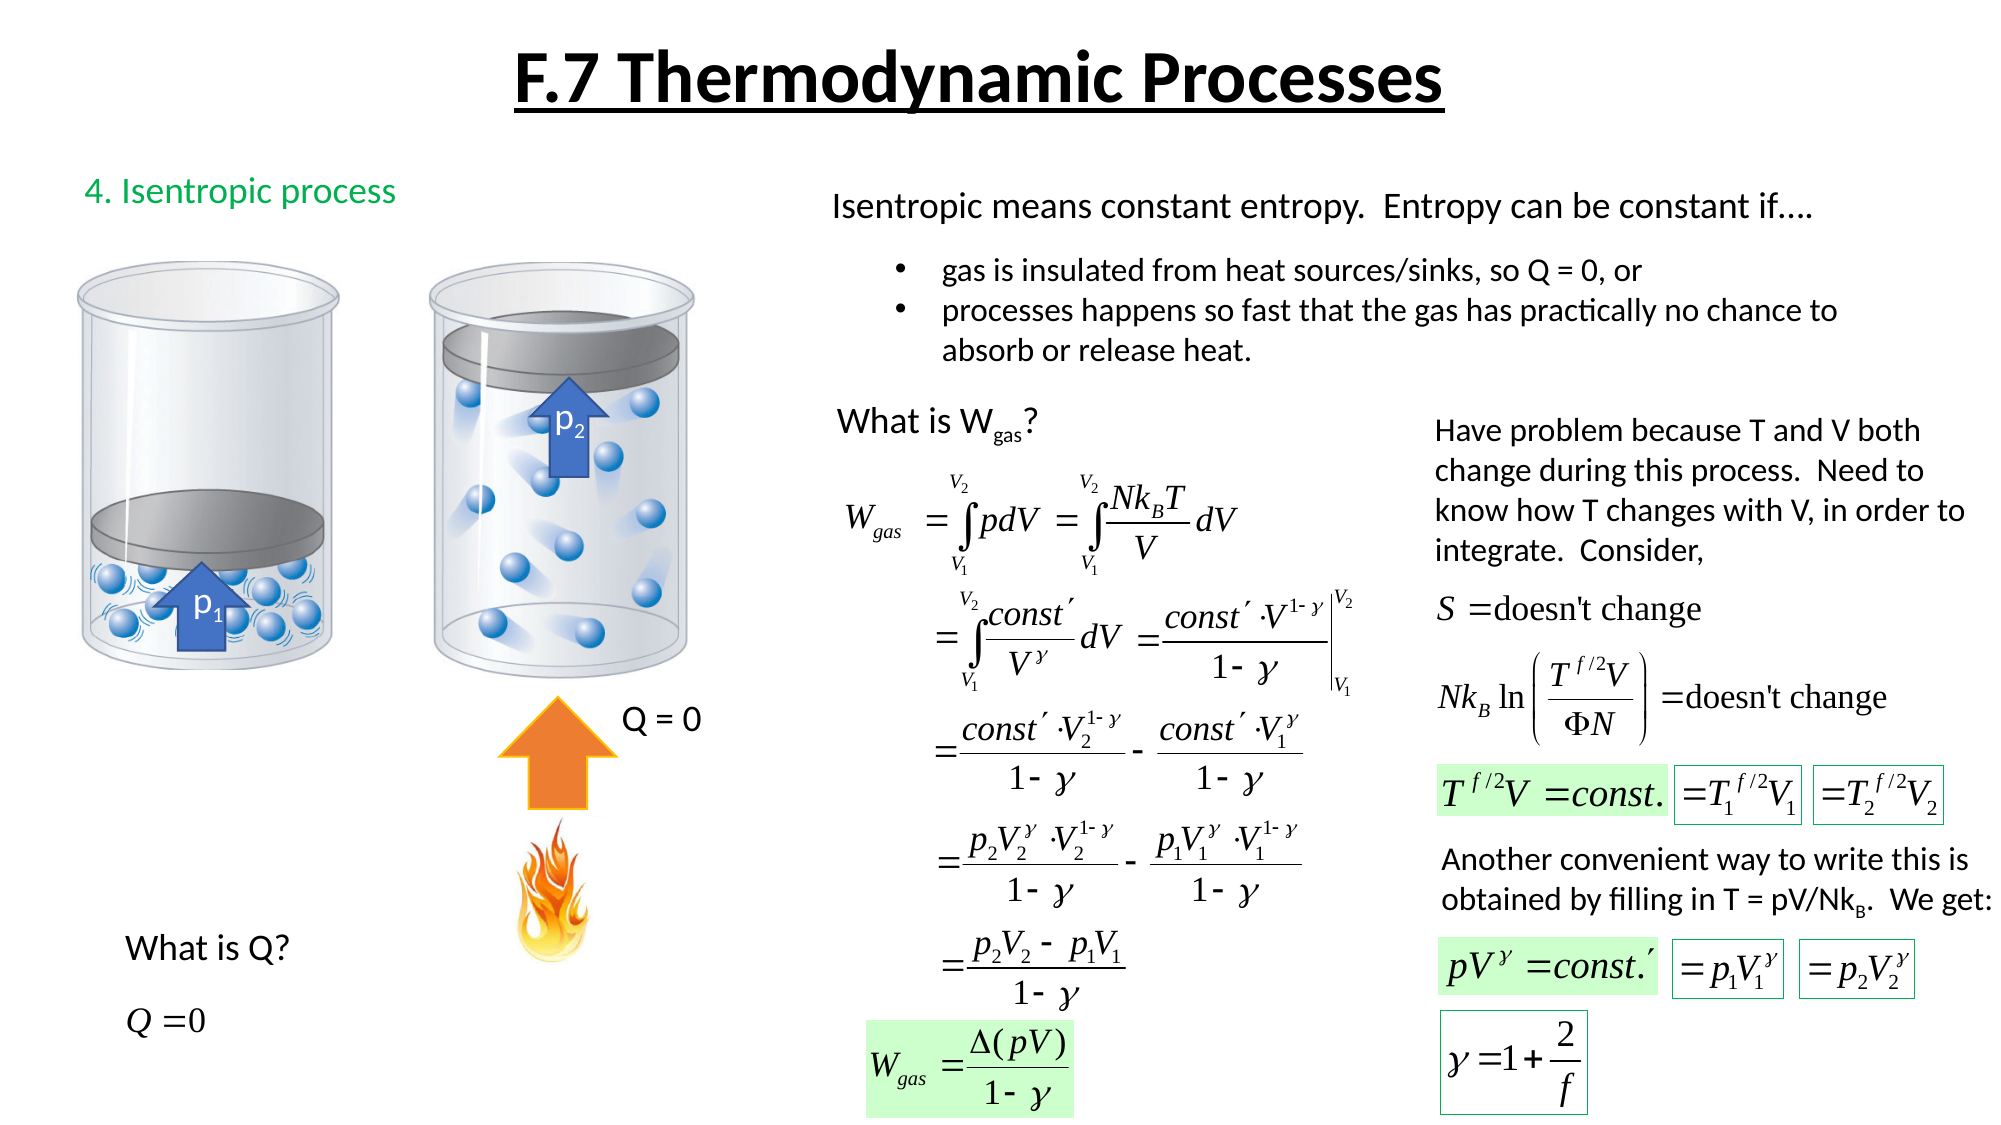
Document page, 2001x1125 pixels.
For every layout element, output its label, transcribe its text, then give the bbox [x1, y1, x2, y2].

text_box F.7 Thermodynamic Processes [499, 30, 1566, 129]
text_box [121, 999, 212, 1048]
text_box 4. Isentropic process [69, 158, 412, 218]
picture [501, 815, 605, 973]
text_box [1672, 939, 1784, 999]
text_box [1047, 466, 1246, 582]
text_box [1440, 1010, 1589, 1115]
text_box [1437, 763, 1669, 816]
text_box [1129, 580, 1363, 705]
text_box Have problem because T and V both change during this process. Need to know how T changes with V, in order to integrate. Consider, [1420, 400, 1989, 576]
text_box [933, 920, 1132, 1018]
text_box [1674, 765, 1802, 825]
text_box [1437, 936, 1659, 995]
text_box Another convenient way to write this is obtained by filling in T = pV/NkB. We get: [1426, 829, 2000, 930]
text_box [1799, 939, 1915, 999]
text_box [866, 1020, 1075, 1118]
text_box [929, 811, 1308, 915]
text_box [1813, 765, 1944, 825]
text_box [409, 256, 701, 682]
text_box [917, 466, 1048, 583]
text_box gas is insulated from heat sources/sinks, so Q = 0, or processes happens so fast that the gas has practically no chance to absorb or release heat. [880, 240, 1954, 376]
text_box What is Wgas? [822, 388, 1055, 455]
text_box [926, 700, 1311, 804]
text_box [927, 583, 1129, 699]
text_box [496, 695, 619, 810]
text_box Q = 0 [606, 686, 717, 746]
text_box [67, 256, 356, 675]
text_box Isentropic means constant entropy. Entropy can be constant if…. [817, 173, 1830, 233]
text_box What is Q? [110, 915, 307, 976]
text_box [841, 493, 911, 550]
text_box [1430, 587, 1709, 636]
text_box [1430, 644, 1895, 755]
